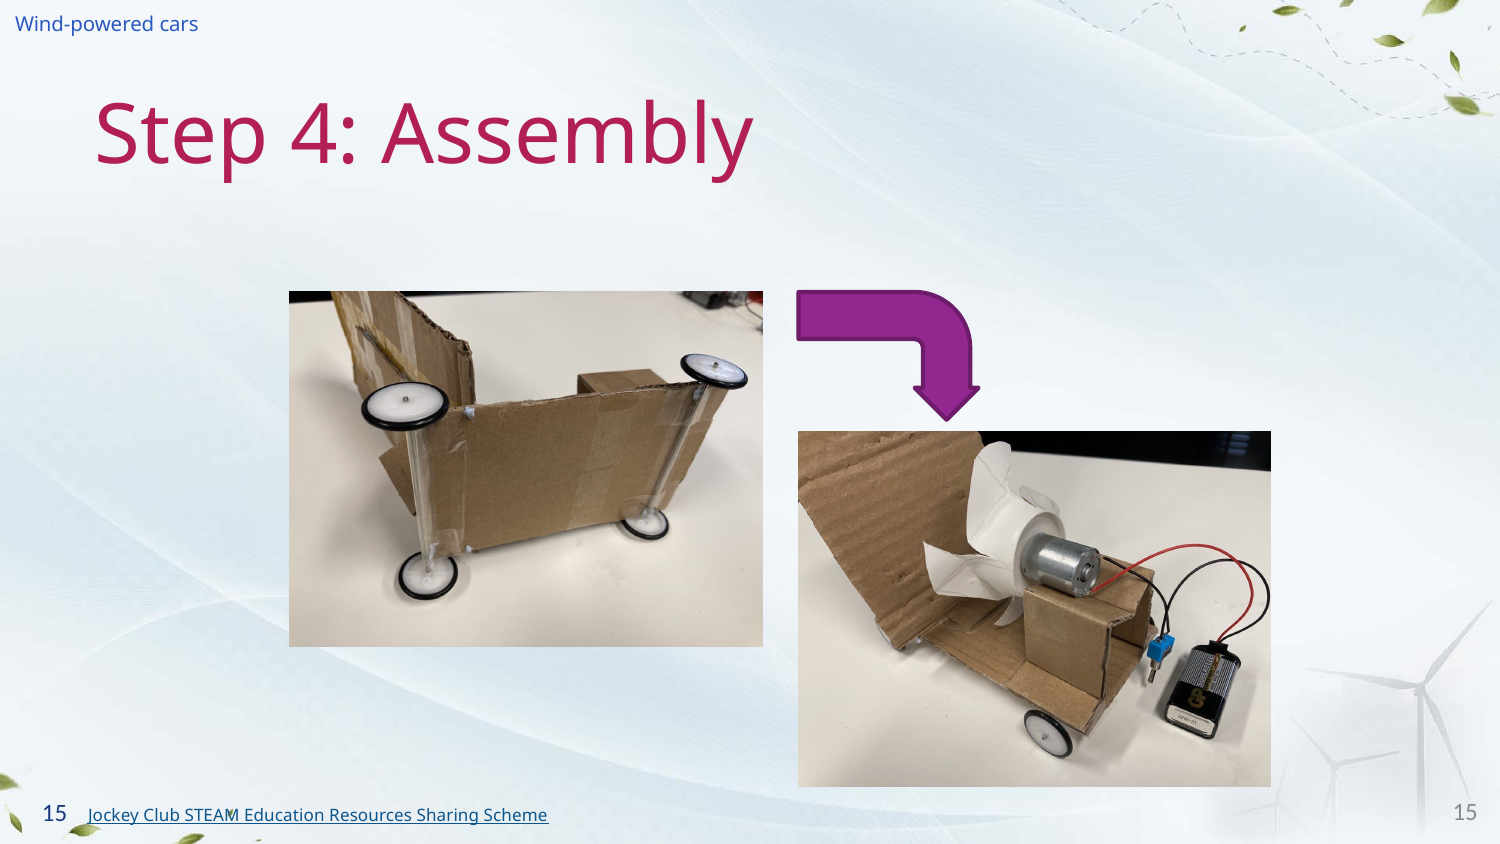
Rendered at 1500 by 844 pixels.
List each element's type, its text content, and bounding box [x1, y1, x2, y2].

text_box [796, 289, 981, 422]
title Step 4: Assembly [83, 75, 1141, 238]
slide_number 15 [1405, 786, 1490, 832]
picture [0, 0, 1500, 844]
